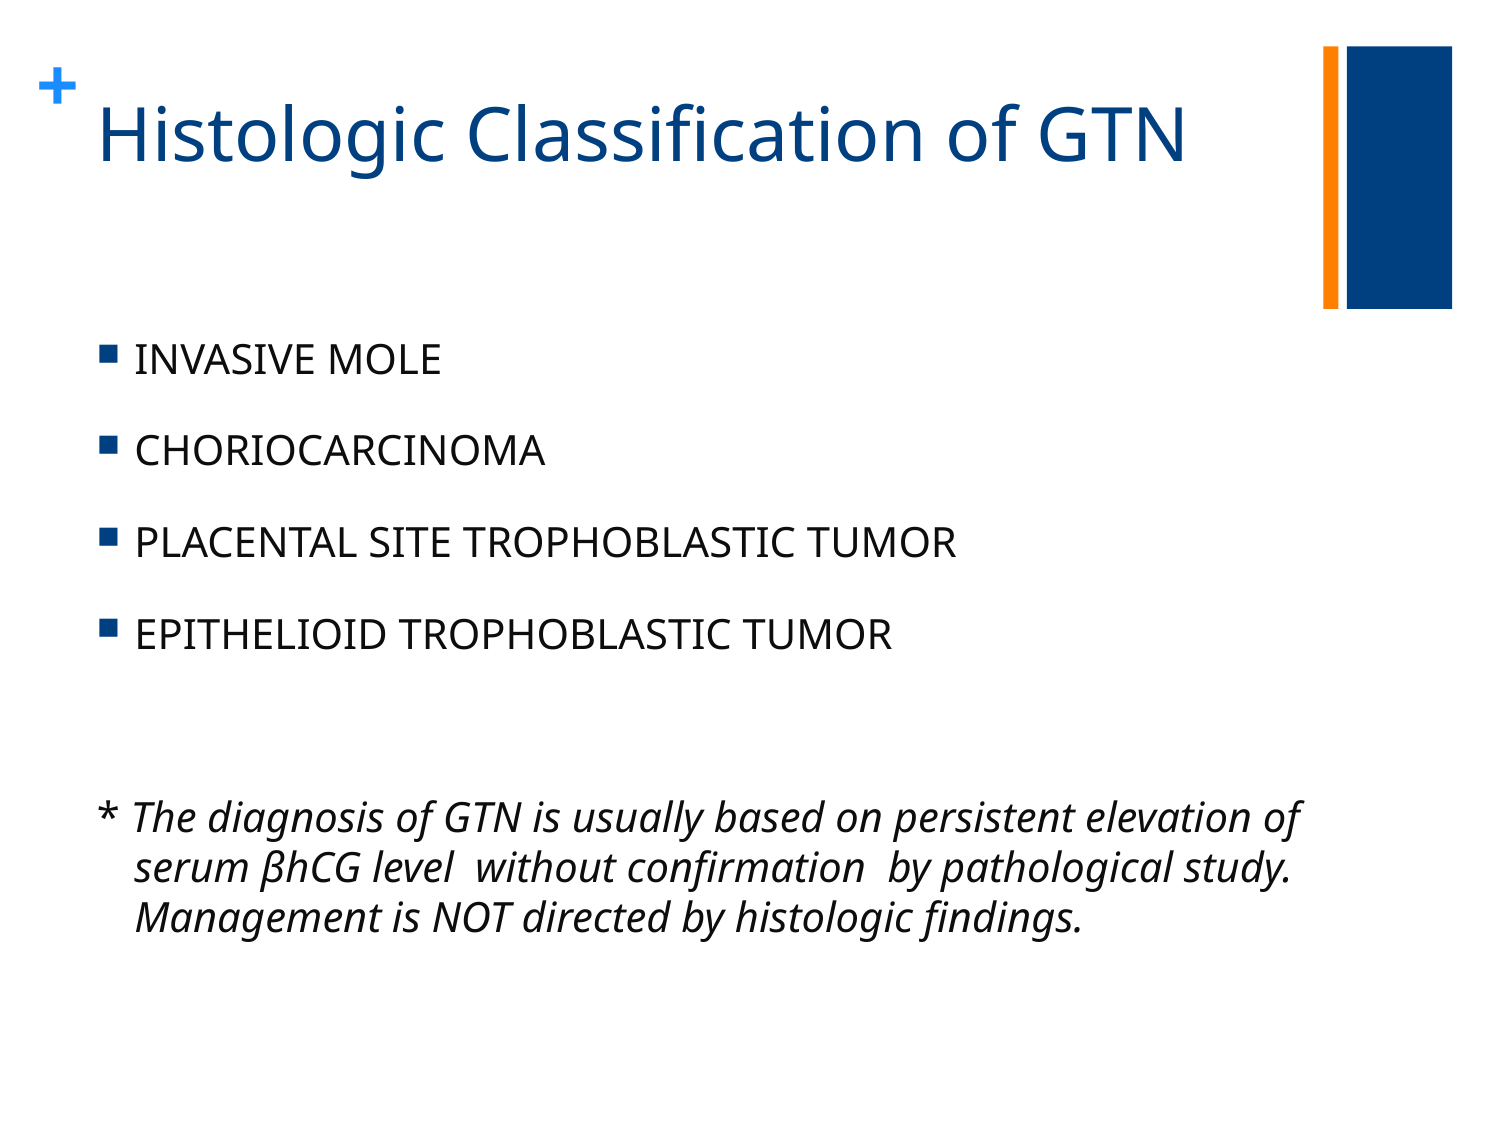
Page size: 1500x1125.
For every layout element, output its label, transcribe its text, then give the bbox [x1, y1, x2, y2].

list INVASIVE MOLE CHORIOCARCINOMA PLACENTAL SITE TROPHOBLASTIC TUMOR EPITHELIOID TROPHOBLASTIC TUMOR * The diagnosis of GTN is usually based on persistent elevation of serum βhCG level without confirmation by pathological study. Management is NOT directed by histologic findings. [81, 324, 1322, 1005]
title Histologic Classification of GTN [81, 79, 1322, 263]
